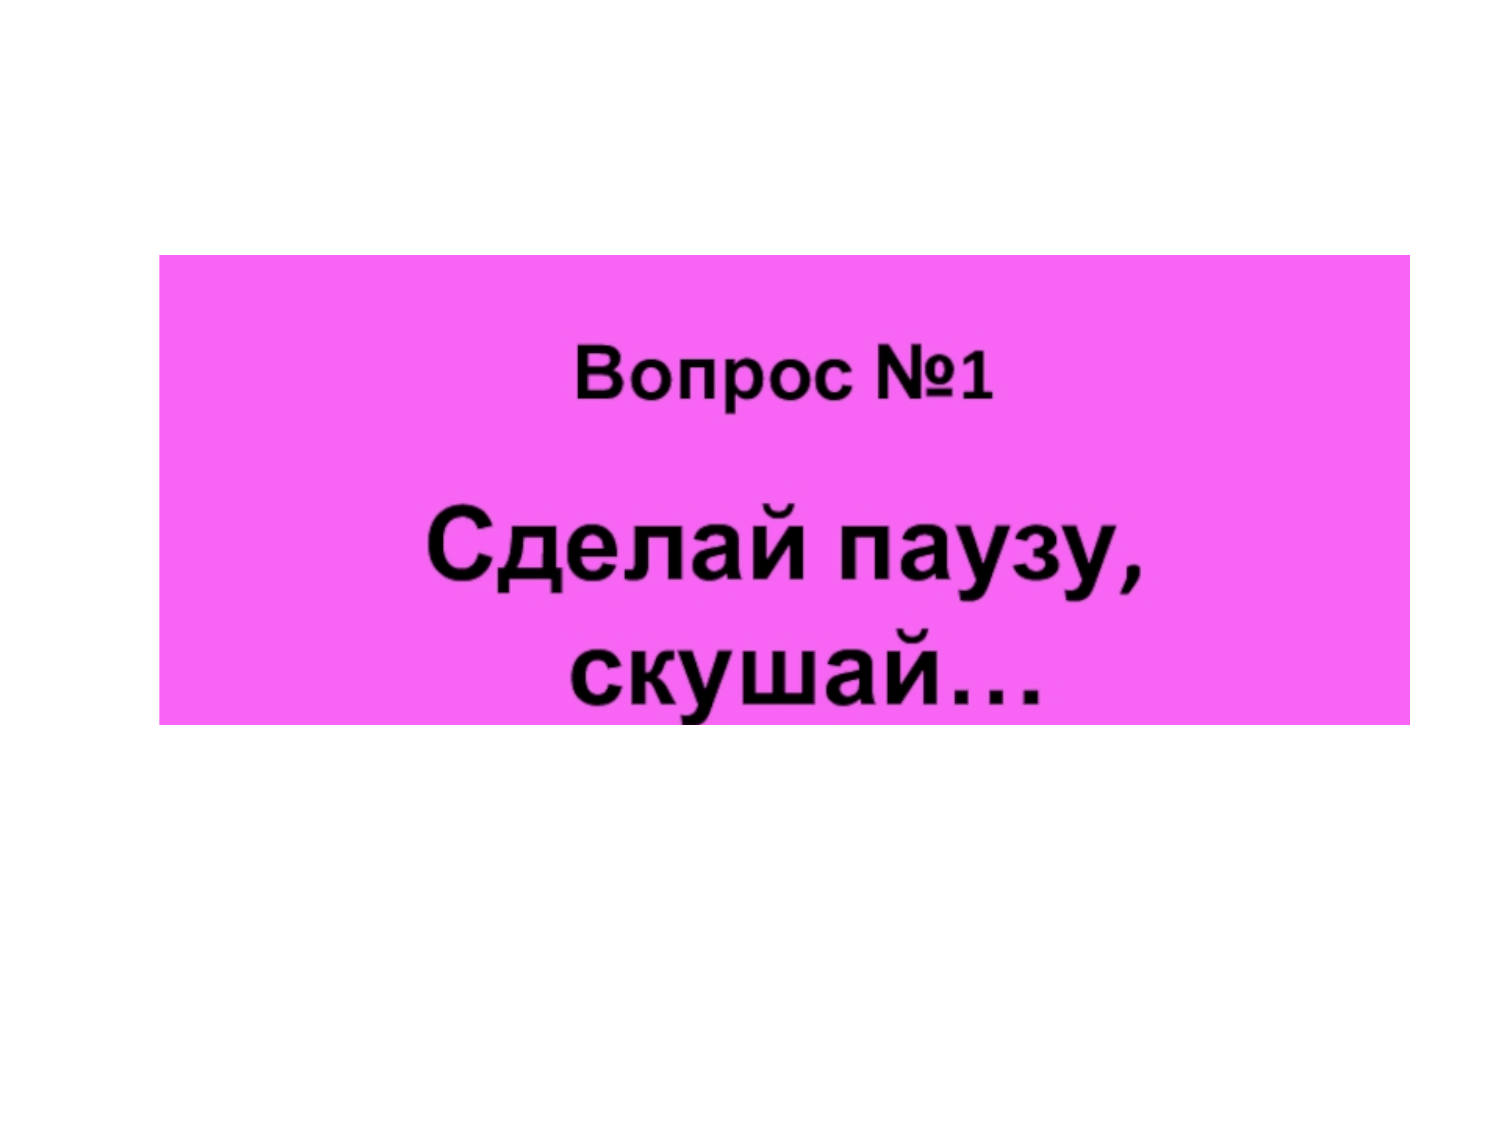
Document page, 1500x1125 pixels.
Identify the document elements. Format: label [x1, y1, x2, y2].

picture [159, 255, 1435, 725]
